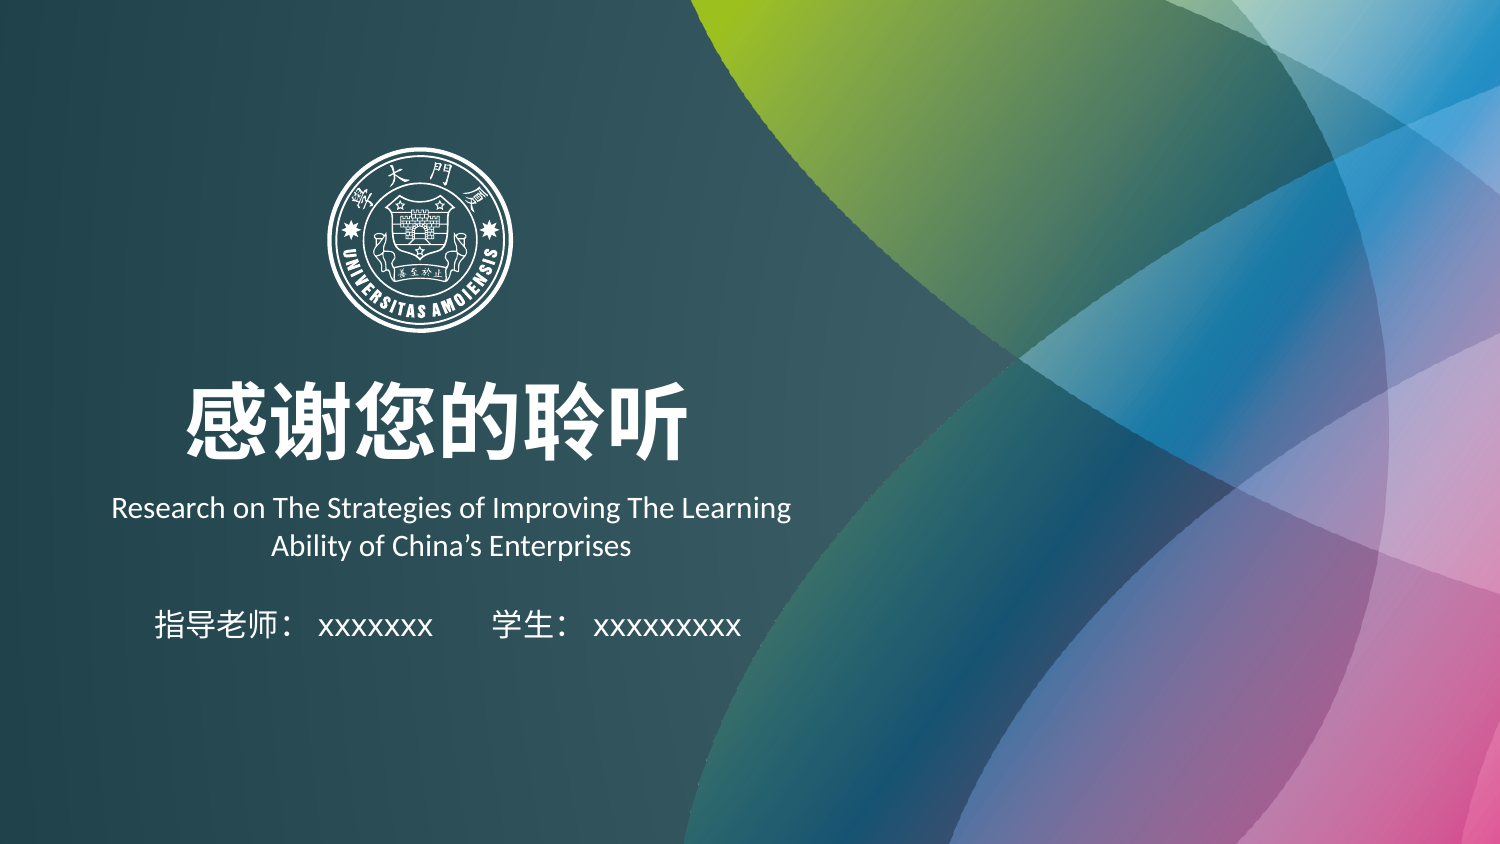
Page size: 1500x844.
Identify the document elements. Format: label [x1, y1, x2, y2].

text_box [326, 147, 514, 333]
picture [0, 0, 1500, 844]
